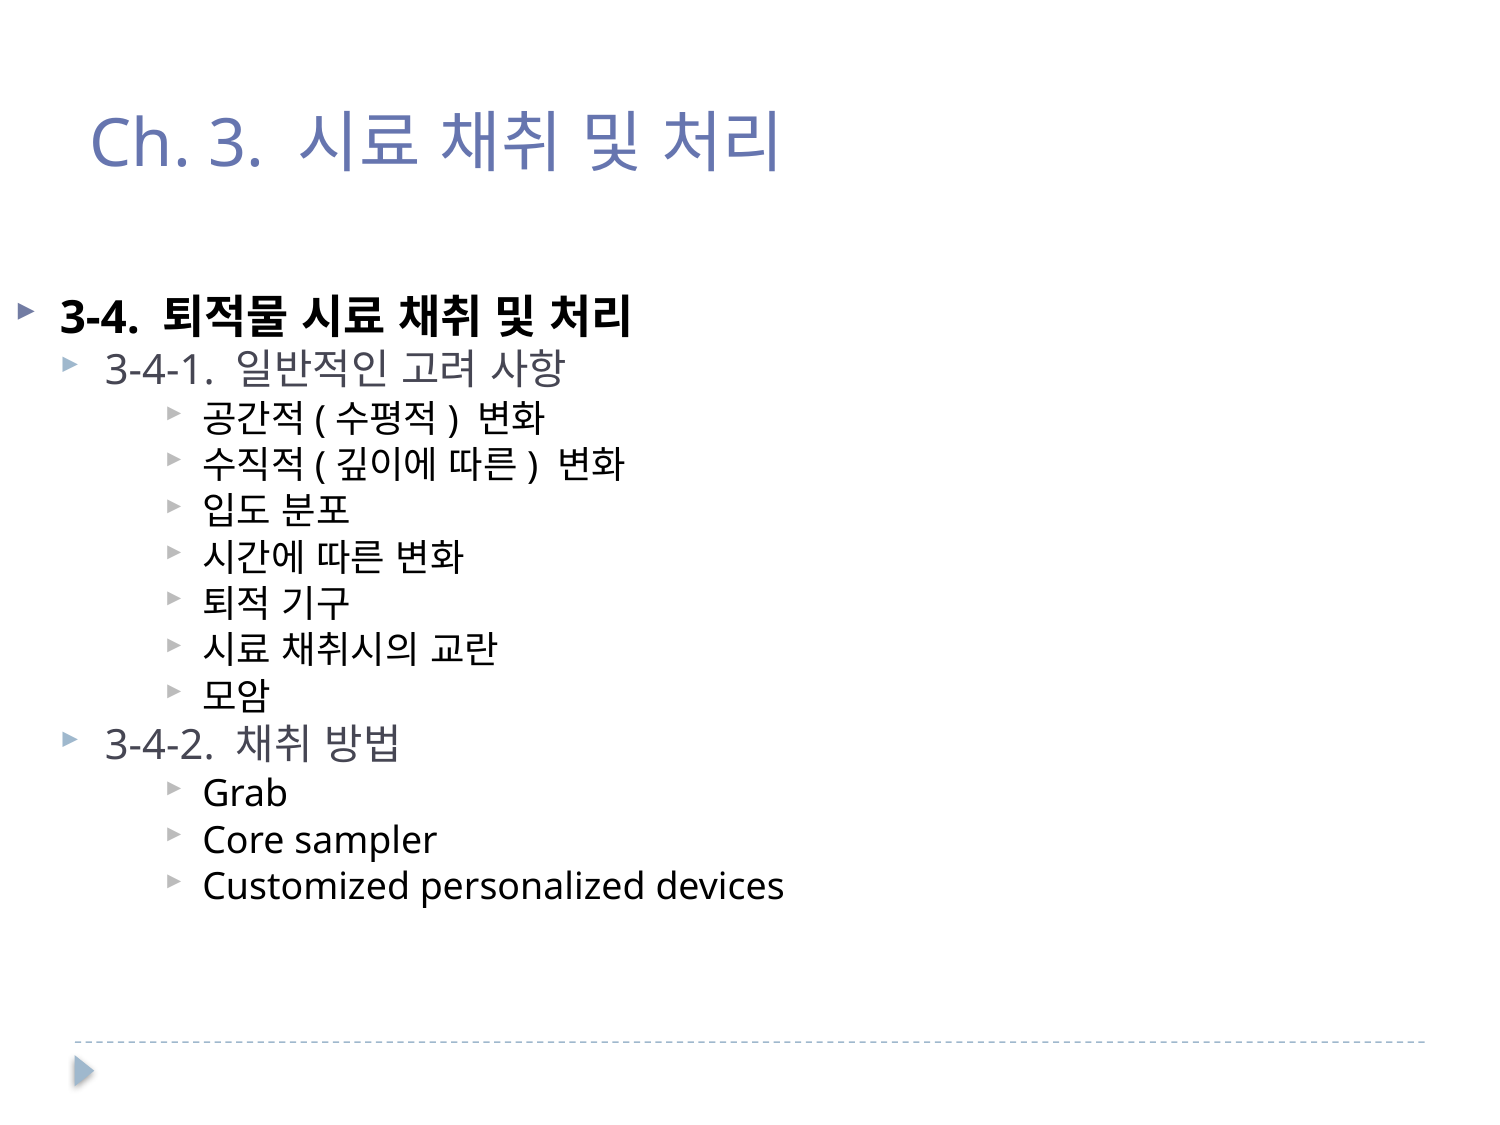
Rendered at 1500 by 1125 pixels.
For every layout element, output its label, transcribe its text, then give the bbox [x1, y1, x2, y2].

list 3-4. 퇴적물 시료 채취 및 처리 3-4-1. 일반적인 고려 사항 공간적(수평적) 변화 수직적(깊이에 따른) 변화 입도 분포 시간에 따른 변화 퇴적 기구 시료 채취시의 교란 모암 3-4-2. 채취 방법 Grab Core sampler Customized personalized devices [0, 291, 1350, 1050]
text_box Ch. 3. 시료 채취 및 처리 [74, 24, 1425, 188]
